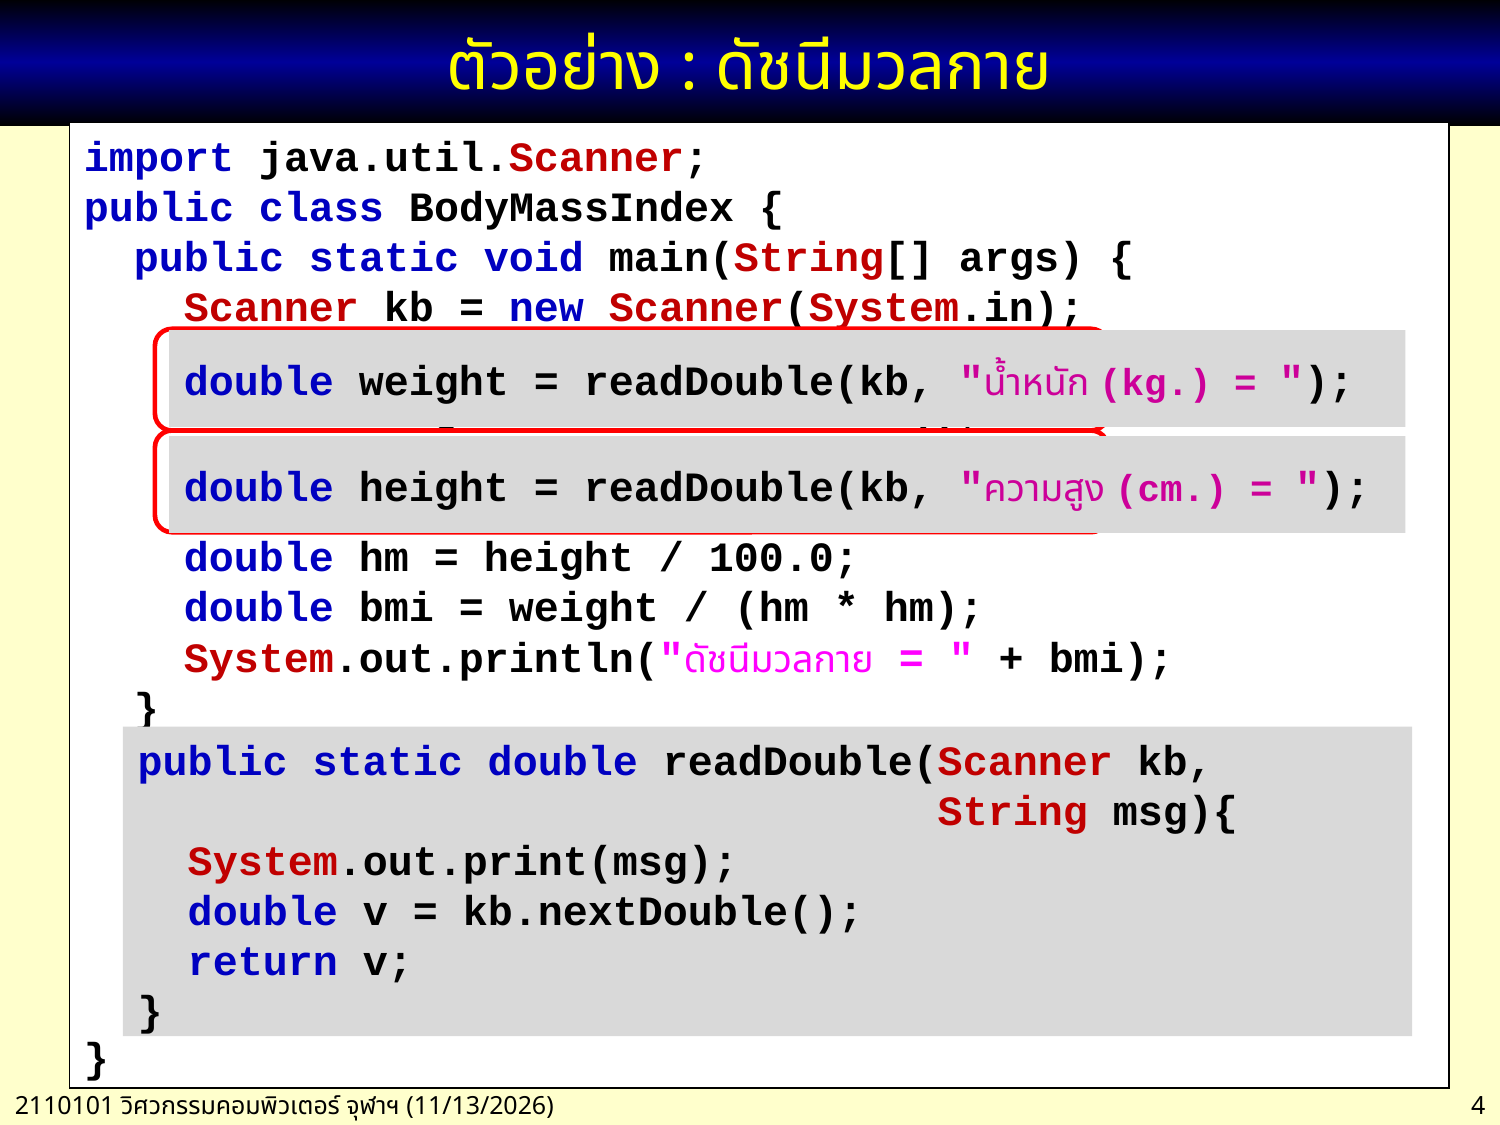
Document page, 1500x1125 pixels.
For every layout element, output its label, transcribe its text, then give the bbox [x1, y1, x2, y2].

text_box public static double readDouble(Scanner kb, String msg){ System.out.print(msg); double v = kb.nextDouble(); return v; } [122, 726, 1413, 1037]
text_box double weight = readDouble(kb, "น้ำหนัก (kg.) = "); [1110, 330, 1406, 427]
text_box double height = readDouble(kb, "ความสูง (cm.) = "); [1112, 436, 1406, 533]
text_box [154, 328, 1109, 533]
title ตัวอย่าง : ดัชนีมวลกาย [0, 0, 1500, 126]
text_box import java.util.Scanner; public class BodyMassIndex { public static void main(String[] args) { Scanner kb = new Scanner(System.in); System.out.print("น้ำหนัก (kg.) = "); double weight = kb.nextDouble(); System.out.print("ความสูง (cm.) = "); double height = kb.nextDouble(); double hm = height / 100.0; double bmi = weight / (hm * hm); System.out.println("ดัชนีมวลกาย = " + bmi); } } [69, 122, 1450, 1089]
